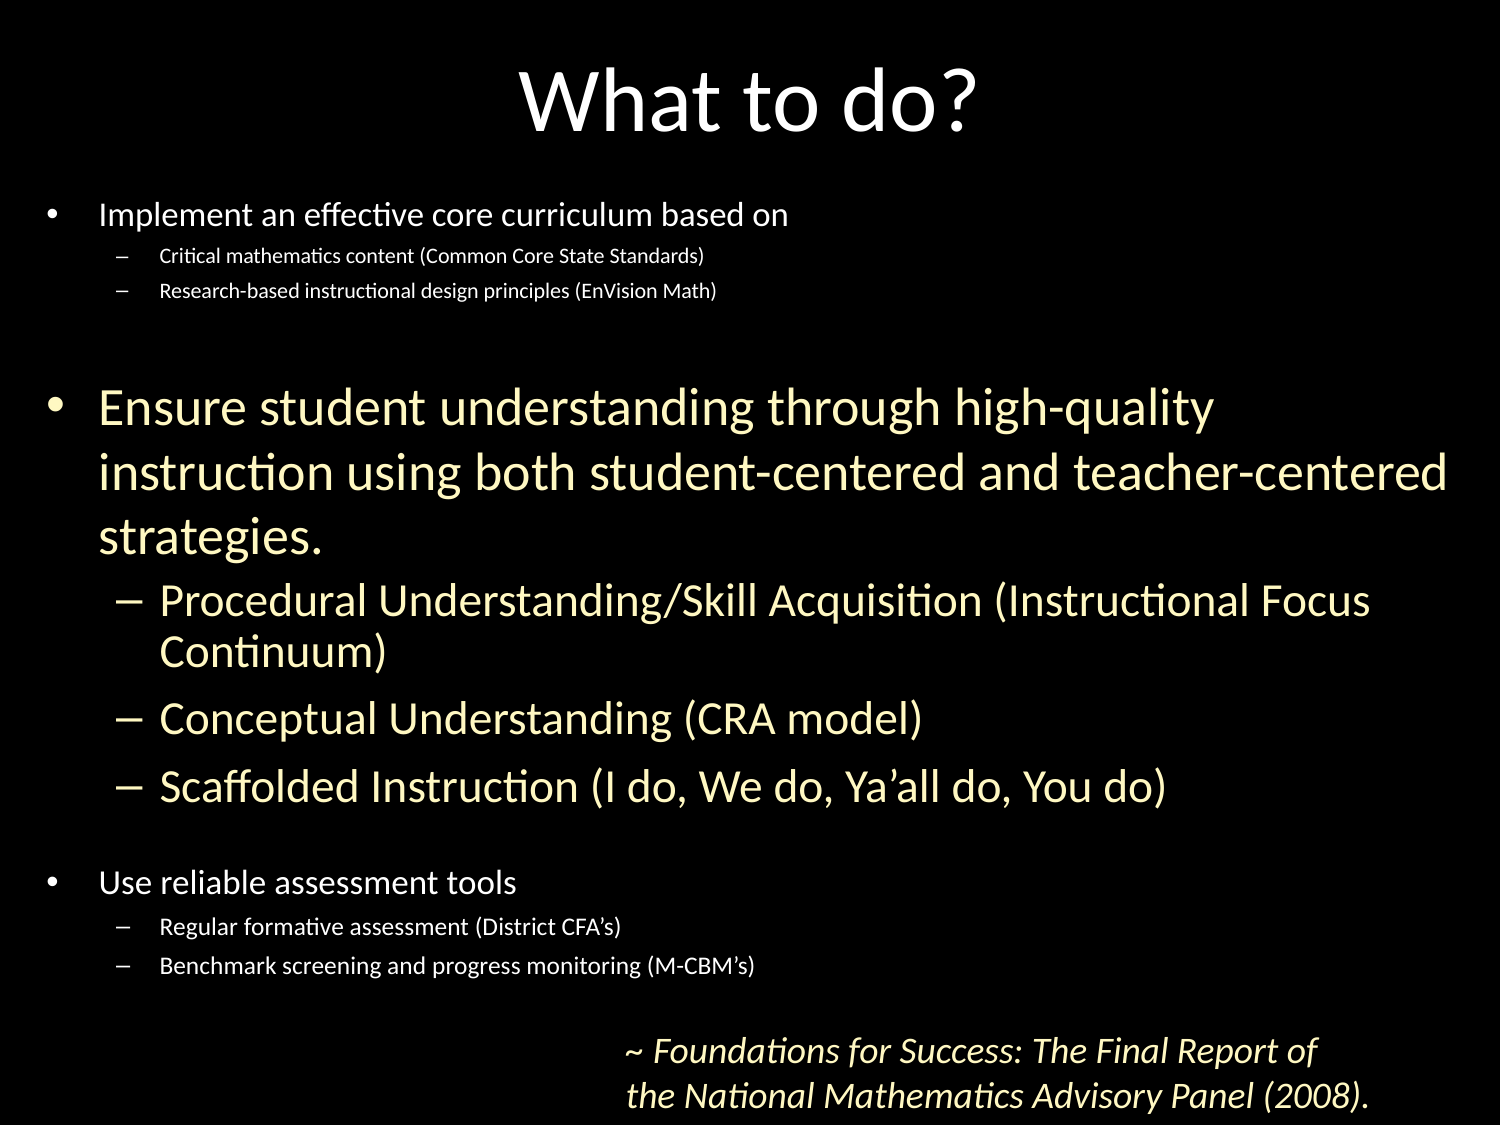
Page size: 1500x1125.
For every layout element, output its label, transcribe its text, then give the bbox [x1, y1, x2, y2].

text_box ~ Foundations for Success: The Final Report of the National Mathematics Advisory Panel (2008). [610, 1018, 1466, 1124]
list Implement an effective core curriculum based on Critical mathematics content (Common Core State Standards) Research-based instructional design principles (EnVision Math) Ensure student understanding through high-quality instruction using both student-centered and teacher-centered strategies. Procedural Understanding/Skill Acquisition (Instructional Focus Continuum) Conceptual Understanding (CRA model) Scaffolded Instruction (I do, We do, Ya’all do, You do) Use reliable assessment tools Regular formative assessment (District CFA’s) Benchmark screening and progress monitoring (M-CBM’s) [31, 189, 1466, 993]
title What to do? [75, 0, 1425, 189]
